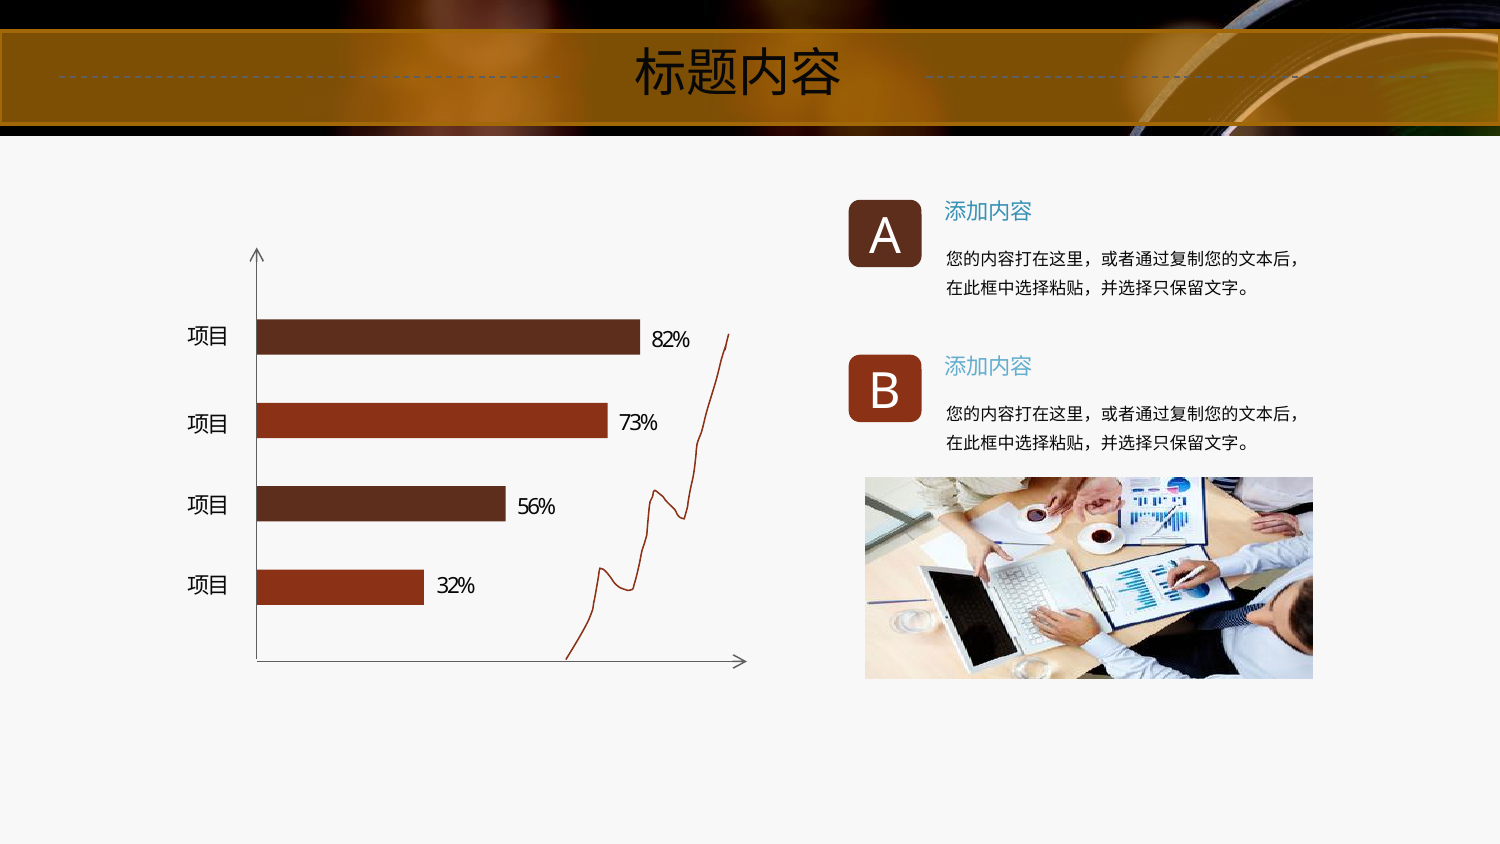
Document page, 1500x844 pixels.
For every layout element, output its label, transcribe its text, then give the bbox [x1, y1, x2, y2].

picture [0, 0, 1500, 29]
text_box 添加内容 [933, 346, 1115, 385]
picture [0, 126, 1500, 136]
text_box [175, 316, 265, 605]
text_box 您的内容打在这里，或者通过复制您的文本后，在此框中选择粘贴，并选择只保留文字。 [934, 391, 1335, 459]
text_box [425, 319, 723, 605]
text_box 标题内容 [608, 32, 868, 110]
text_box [256, 247, 748, 662]
text_box B [846, 352, 924, 425]
text_box 您的内容打在这里，或者通过复制您的文本后，在此框中选择粘贴，并选择只保留文字。 [934, 236, 1335, 304]
text_box A [846, 197, 924, 270]
text_box 添加内容 [933, 191, 1115, 230]
picture [864, 476, 1313, 679]
